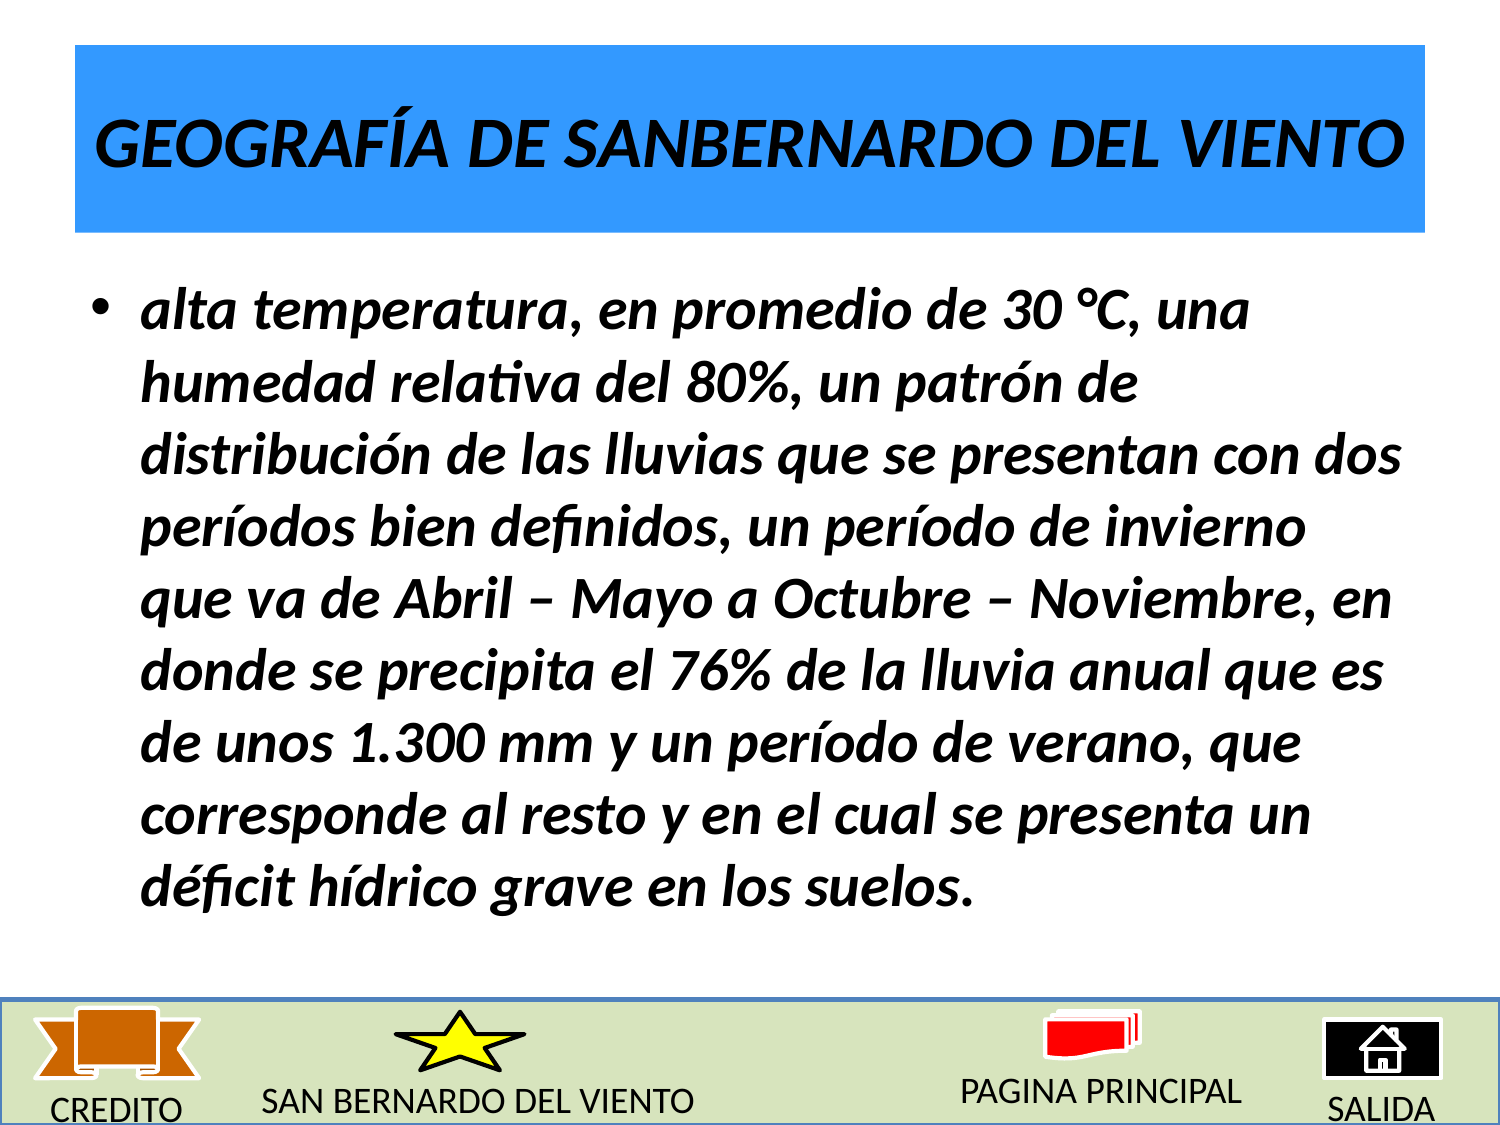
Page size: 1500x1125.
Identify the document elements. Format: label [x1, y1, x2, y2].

text_box [0, 997, 1500, 1125]
list [75, 262, 1425, 997]
title [75, 45, 1425, 233]
